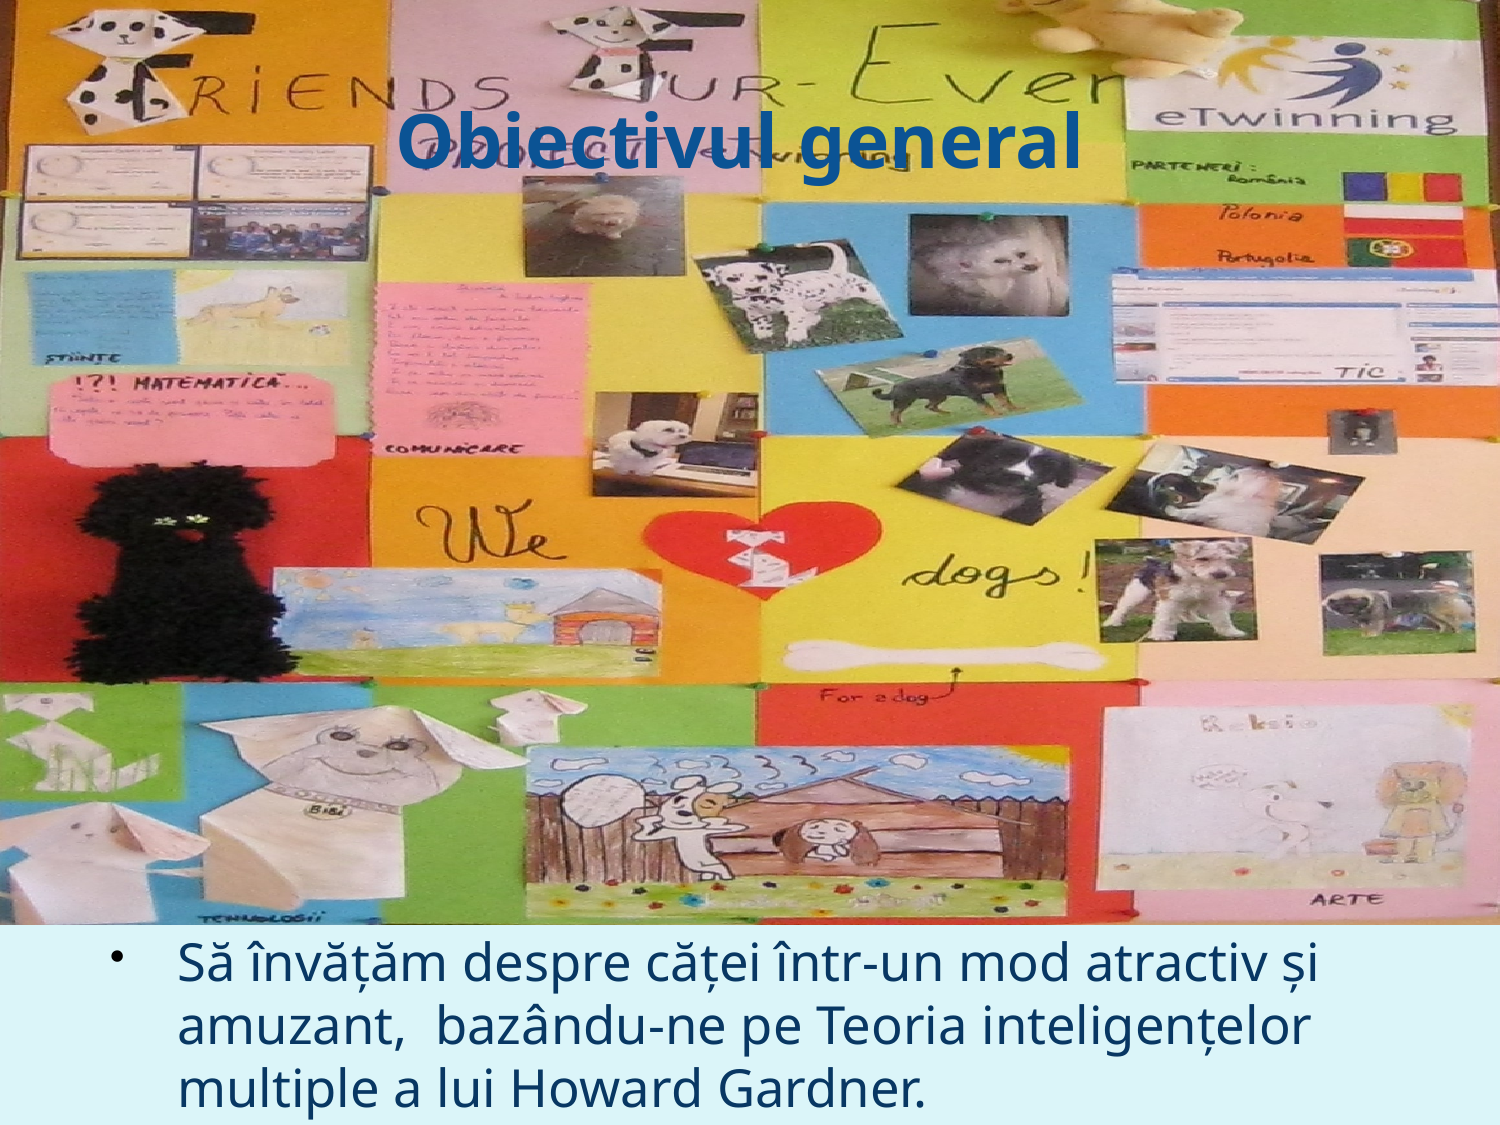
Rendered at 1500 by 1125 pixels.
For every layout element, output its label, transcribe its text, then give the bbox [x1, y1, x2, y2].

list Să învăţăm despre căţei într-un mod atractiv şi amuzant, bazându-ne pe Teoria inteligenţelor multiple a lui Howard Gardner. [75, 969, 1425, 1125]
picture [0, 0, 1500, 926]
